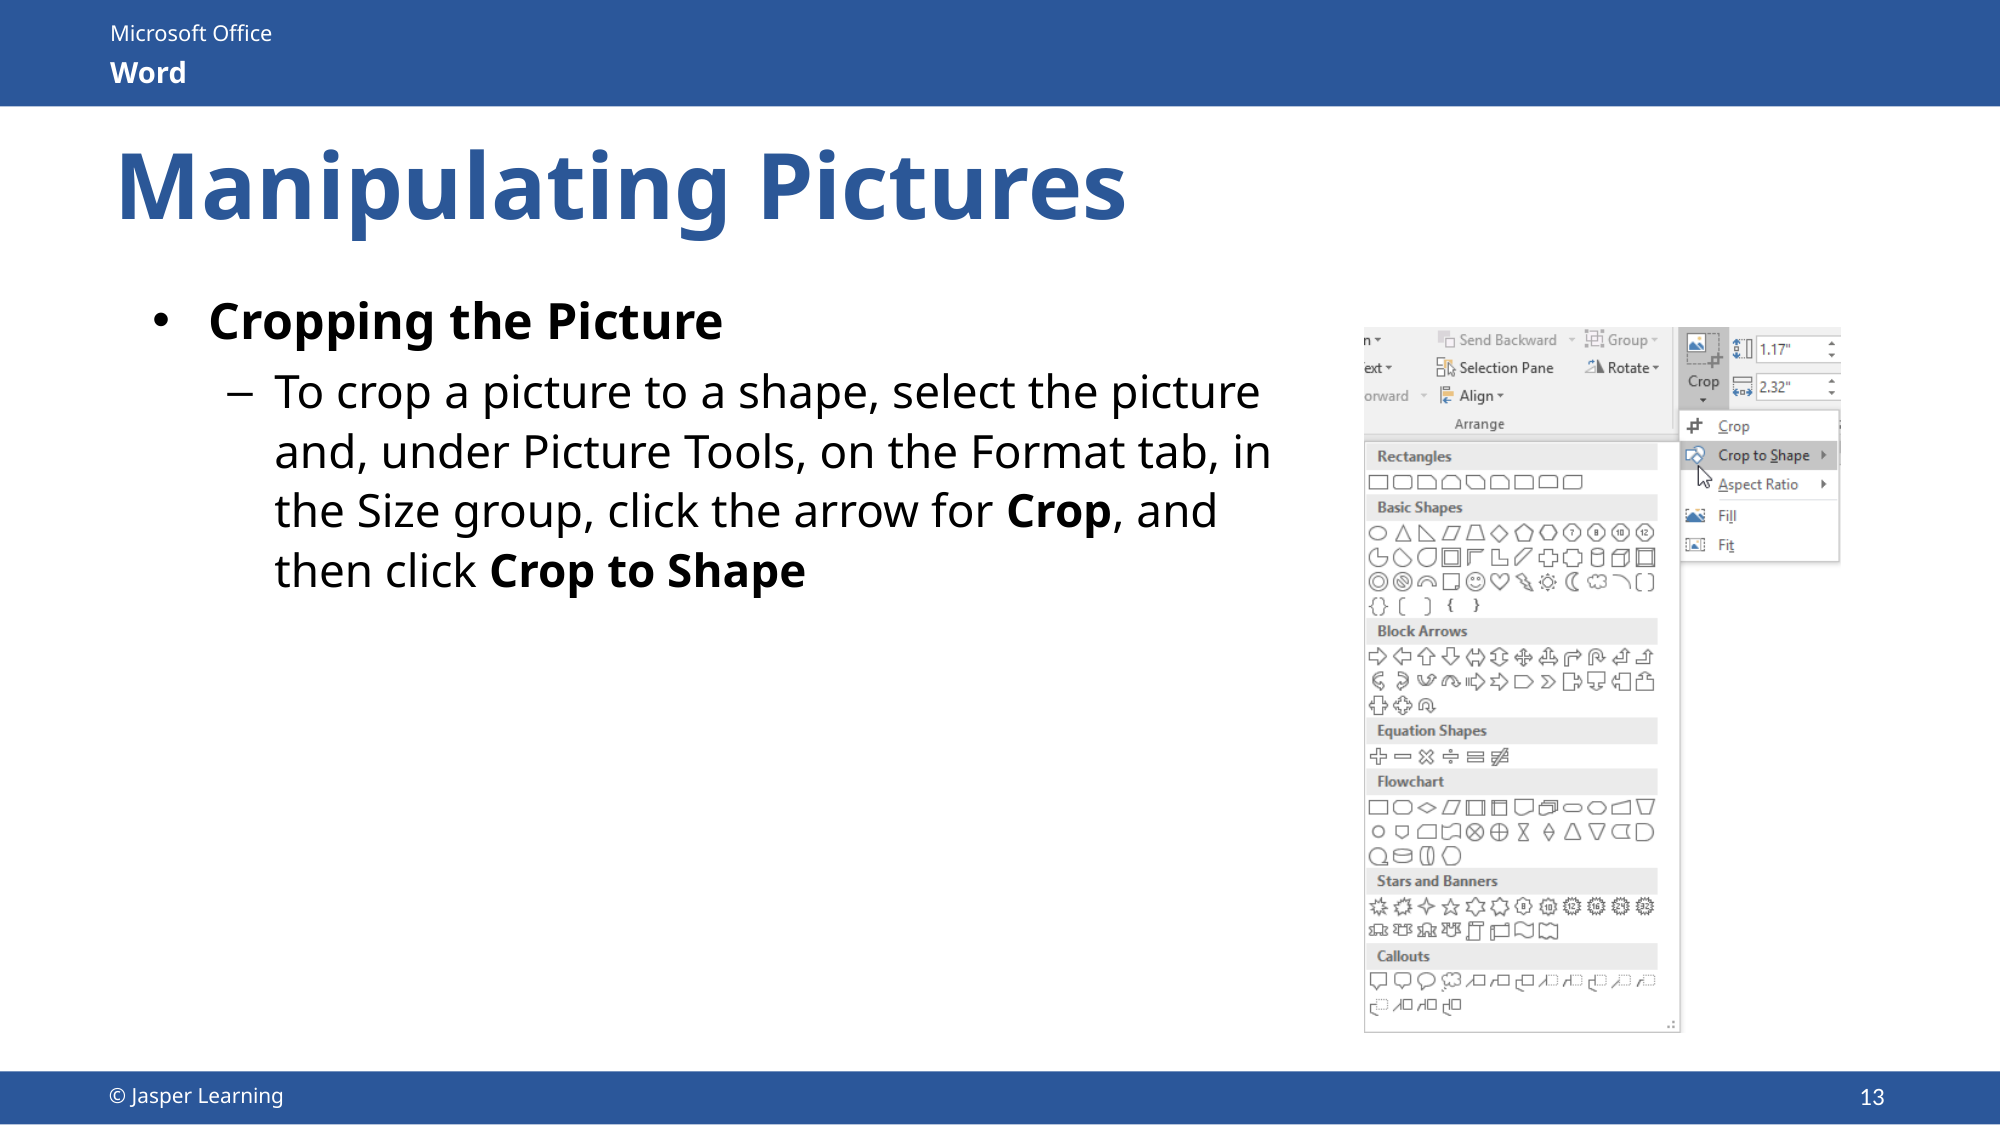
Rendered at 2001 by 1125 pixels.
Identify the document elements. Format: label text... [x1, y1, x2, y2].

slide_number 13 [1433, 1065, 1900, 1125]
footer © Jasper Learning [94, 1066, 769, 1125]
title Manipulating Pictures [99, 118, 1866, 248]
list Cropping the Picture To crop a picture to a shape, select the picture and, under Picture Tools, on the Format tab, in the Size group, click the arrow for Crop, and then click Crop to Shape [137, 277, 1331, 1014]
picture [1363, 327, 1841, 1033]
